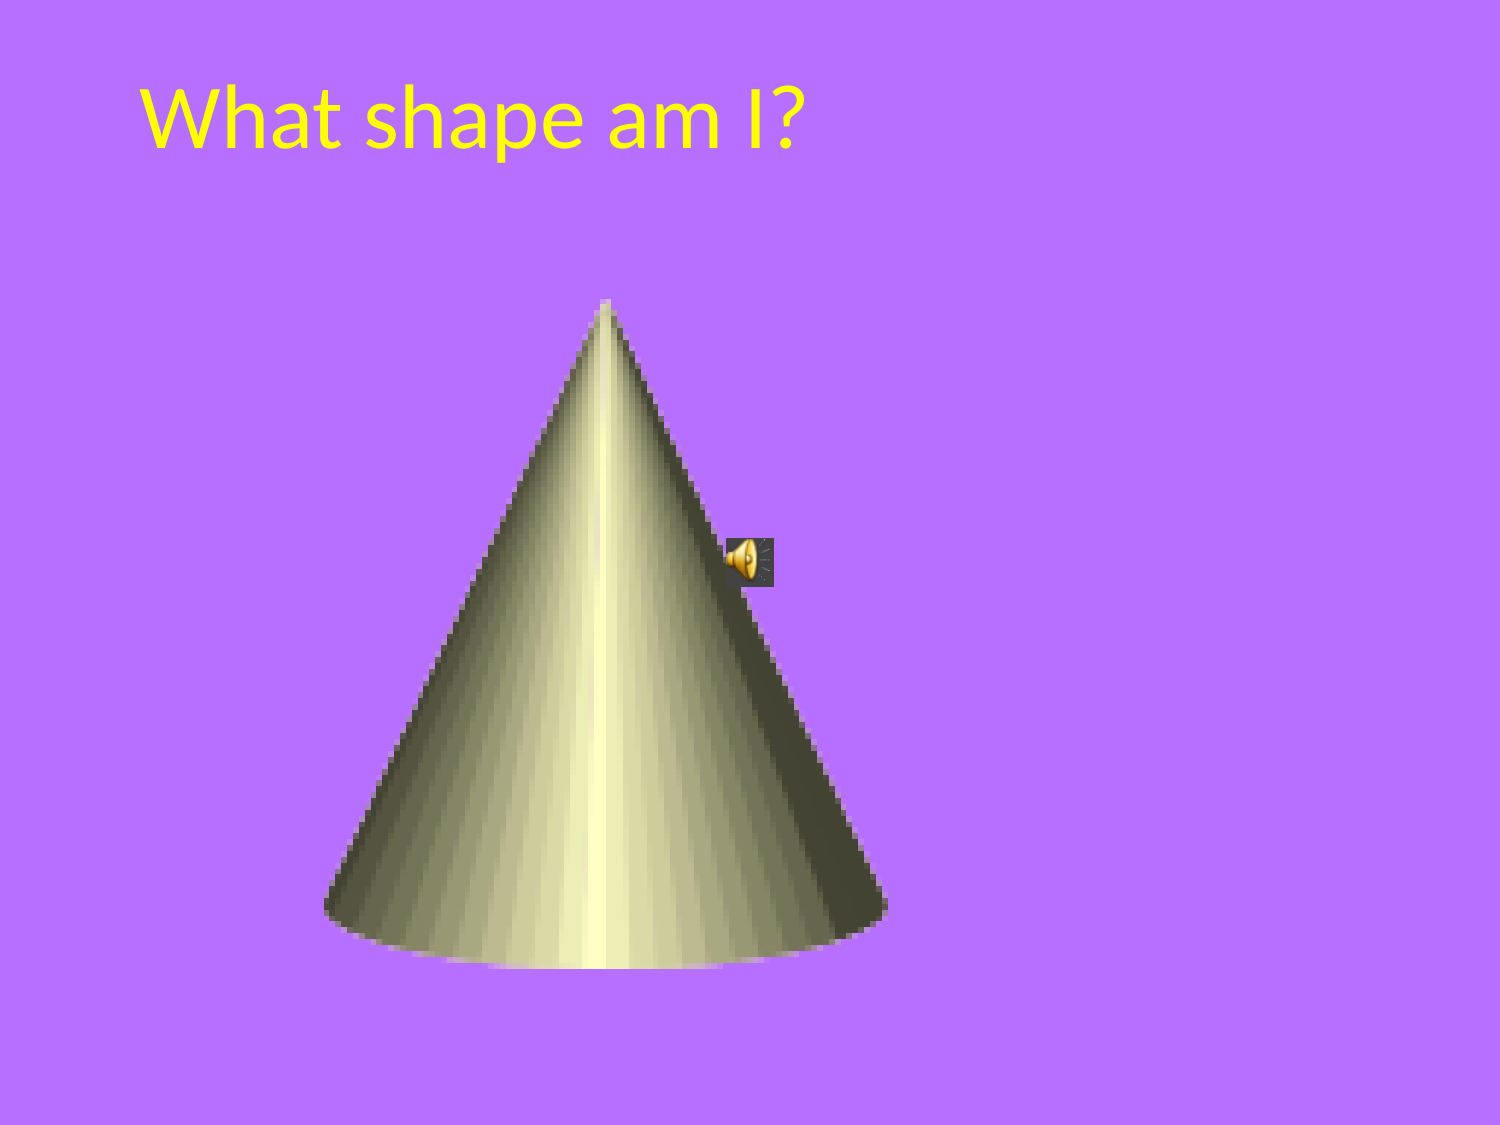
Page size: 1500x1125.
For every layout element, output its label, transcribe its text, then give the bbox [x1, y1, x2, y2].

picture [324, 299, 888, 969]
text_box What shape am I? [124, 49, 1113, 175]
